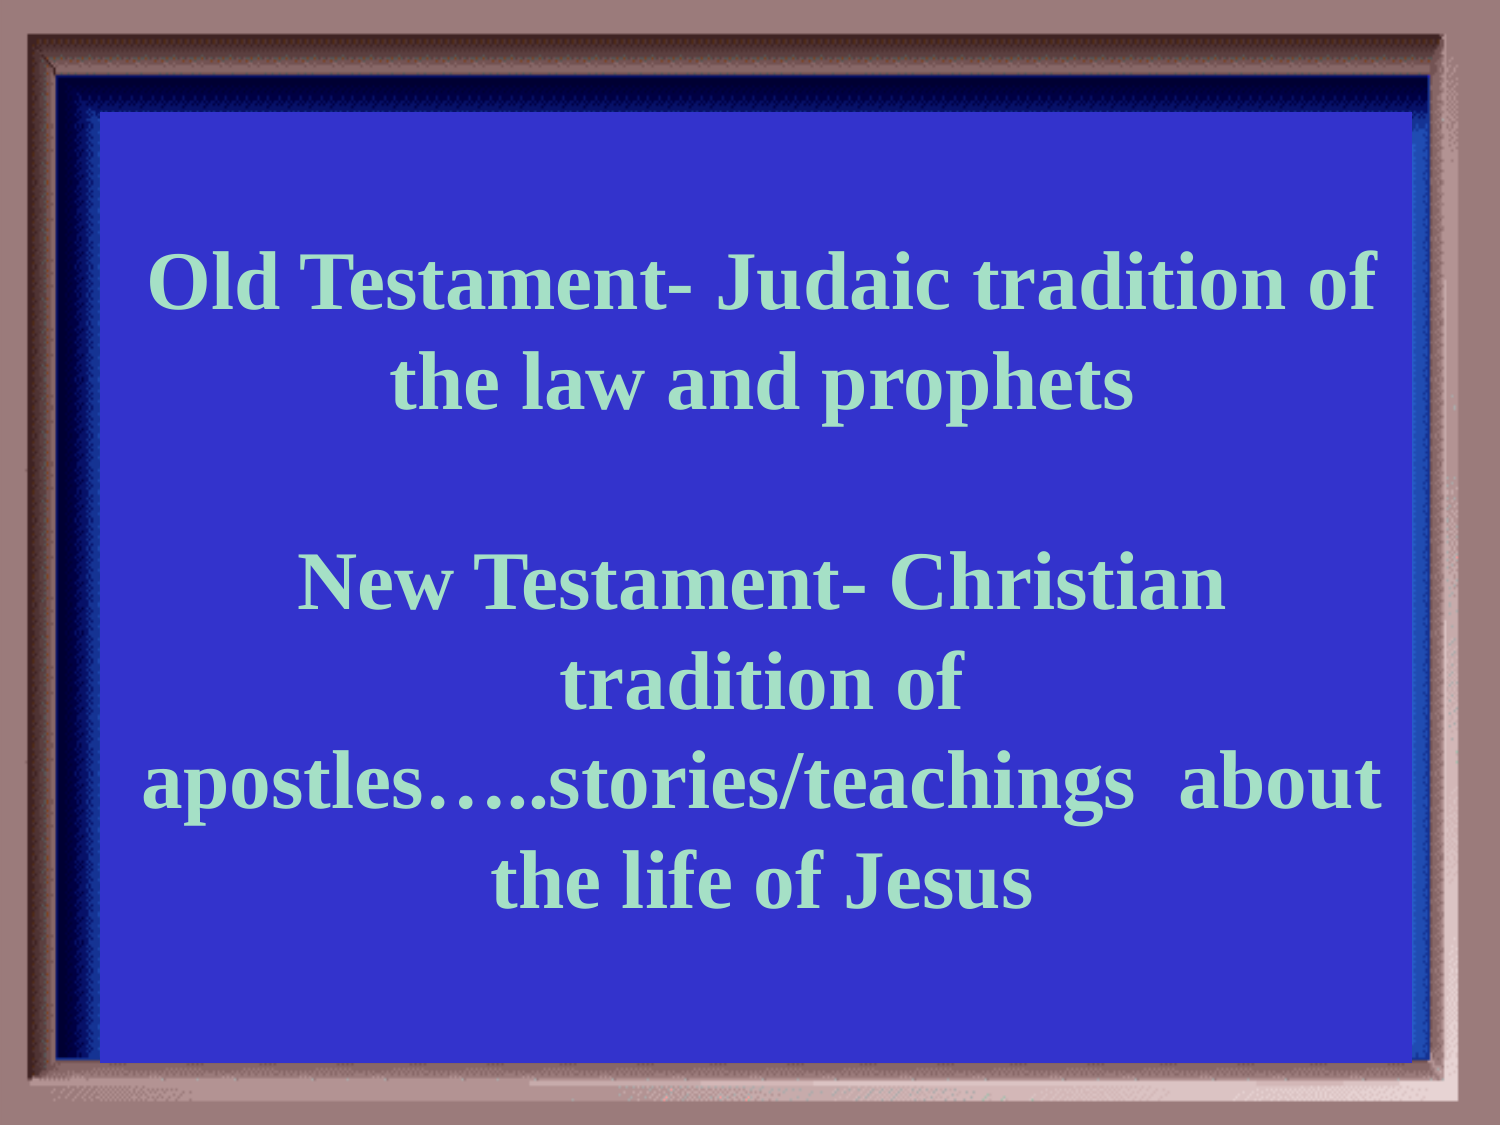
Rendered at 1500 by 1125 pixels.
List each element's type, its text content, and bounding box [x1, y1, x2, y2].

text_box Old Testament- Judaic tradition of the law and prophets New Testament- Christian tradition of apostles…..stories/teachings about the life of Jesus [124, 218, 1400, 934]
picture [0, 0, 1500, 1125]
text_box [99, 112, 1413, 1063]
